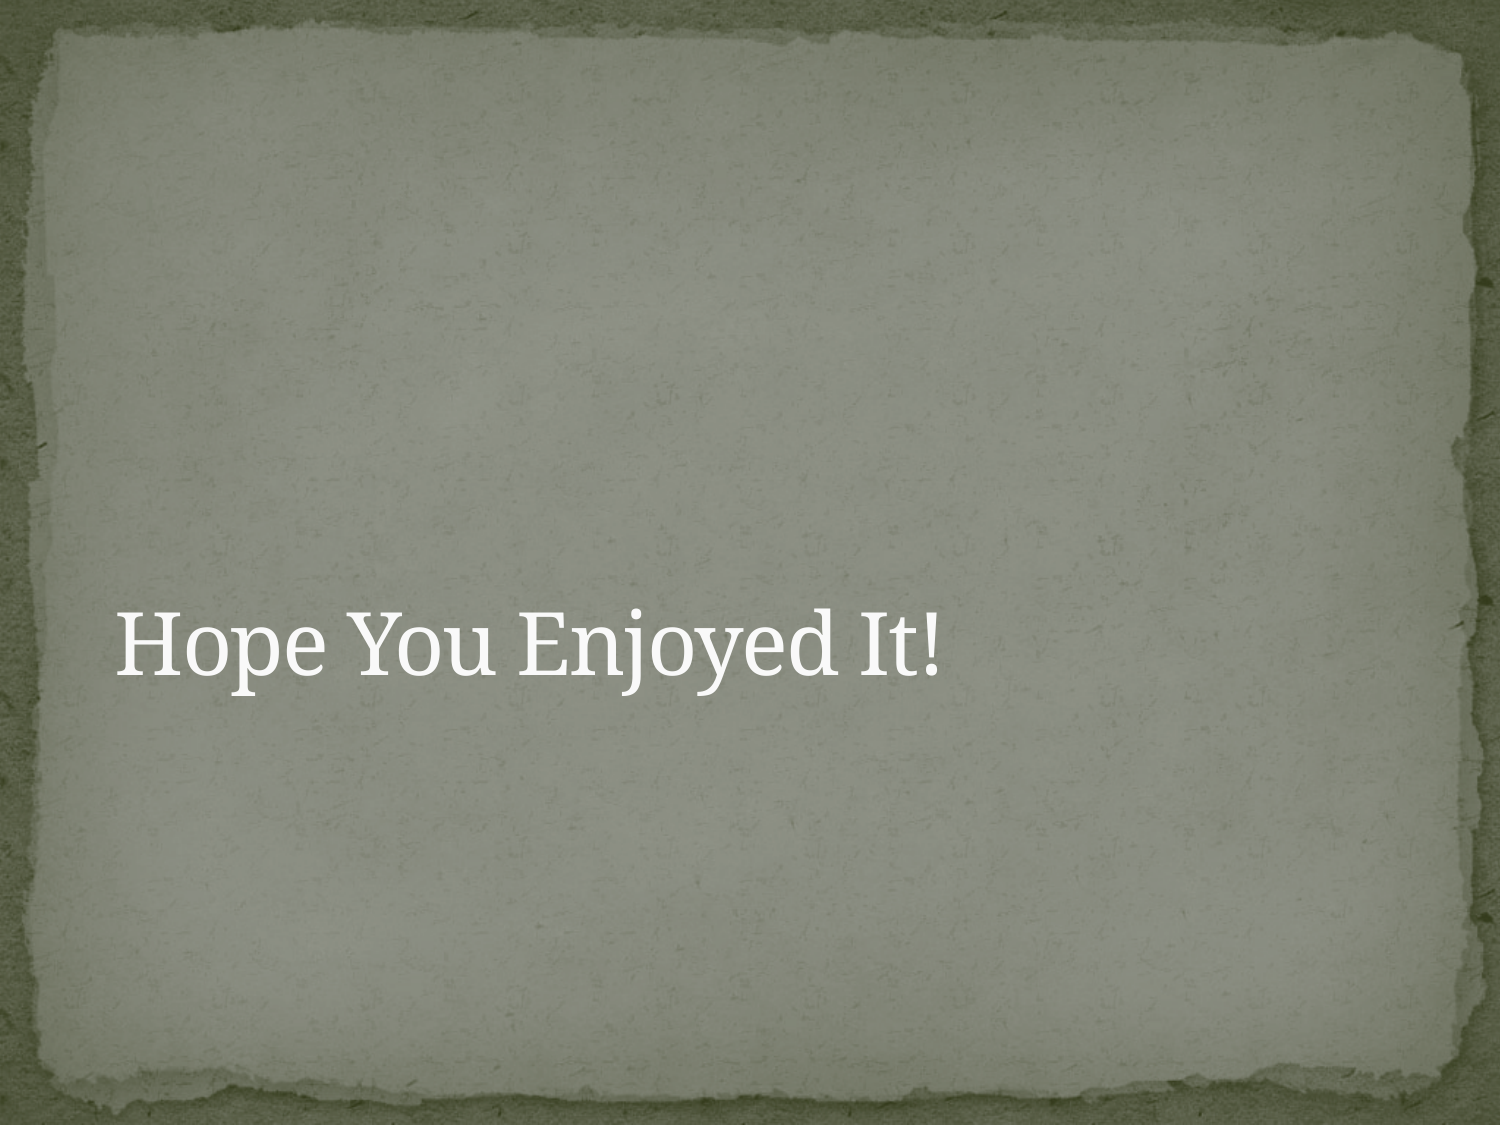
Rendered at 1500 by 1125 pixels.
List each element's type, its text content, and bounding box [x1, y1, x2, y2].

title Hope You Enjoyed It! [99, 499, 1450, 701]
